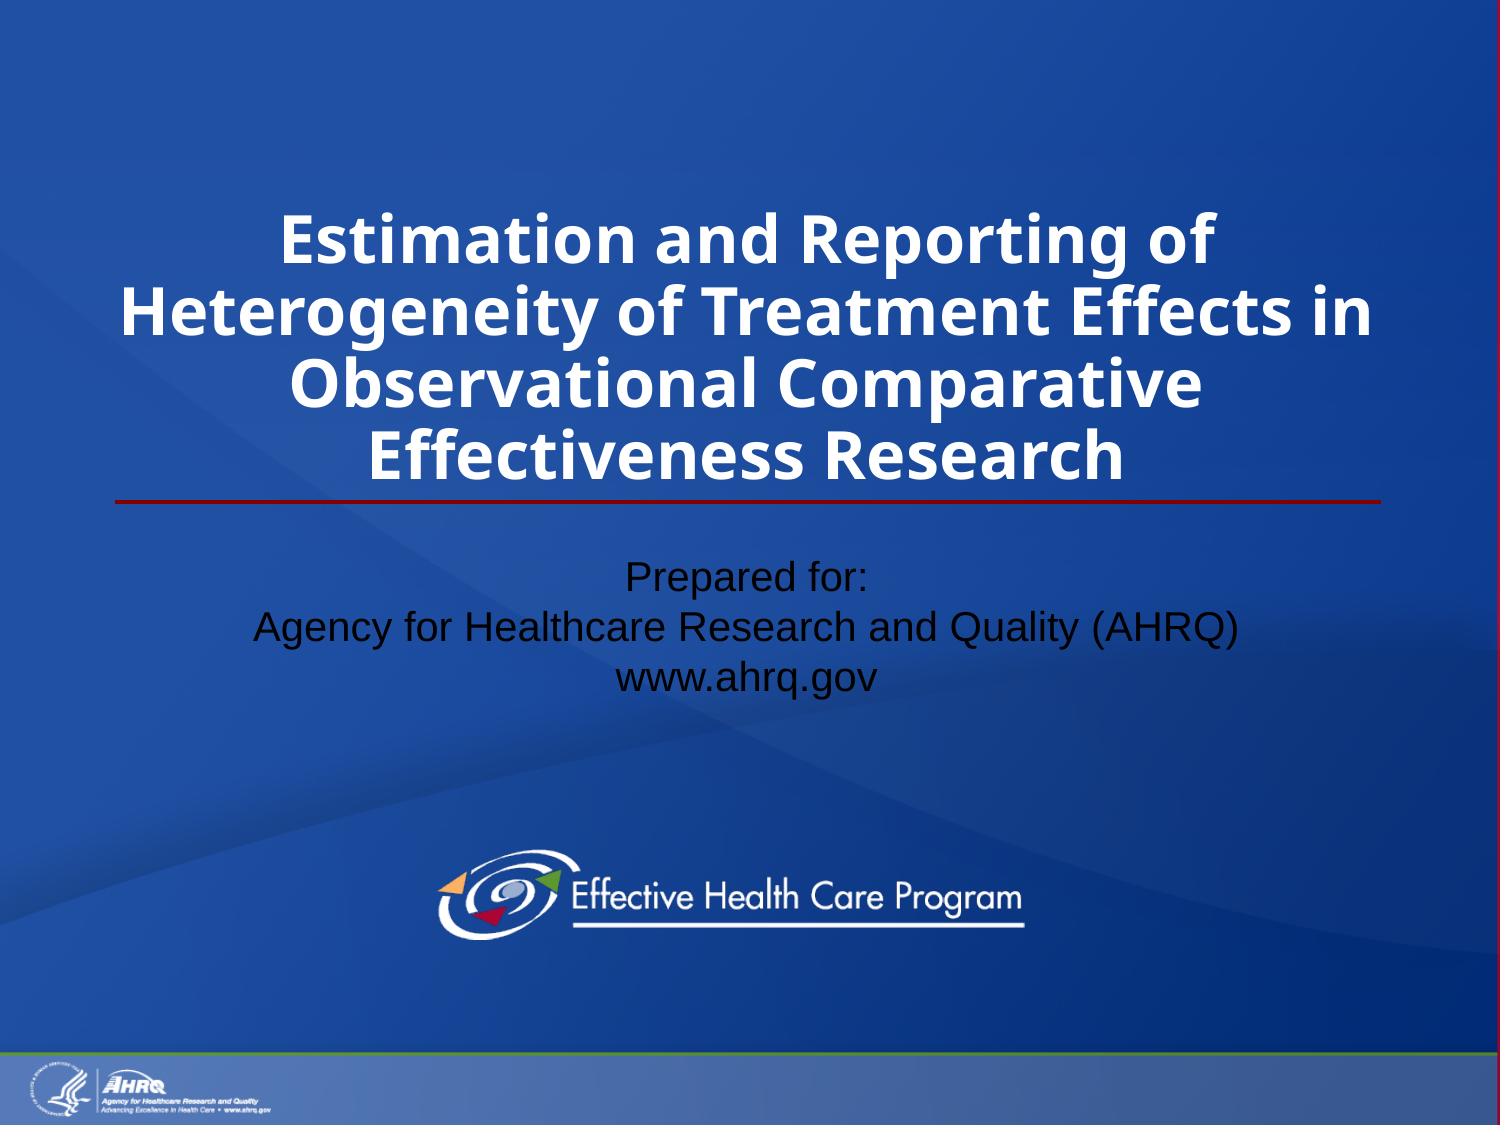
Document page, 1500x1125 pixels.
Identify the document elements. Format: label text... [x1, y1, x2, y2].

subtitle Prepared for: Agency for Healthcare Research and Quality (AHRQ) www.ahrq.gov [112, 549, 1382, 813]
title Estimation and Reporting of Heterogeneity of Treatment Effects in Observational Comparative Effectiveness Research [112, 174, 1382, 494]
picture [0, 0, 1500, 1125]
